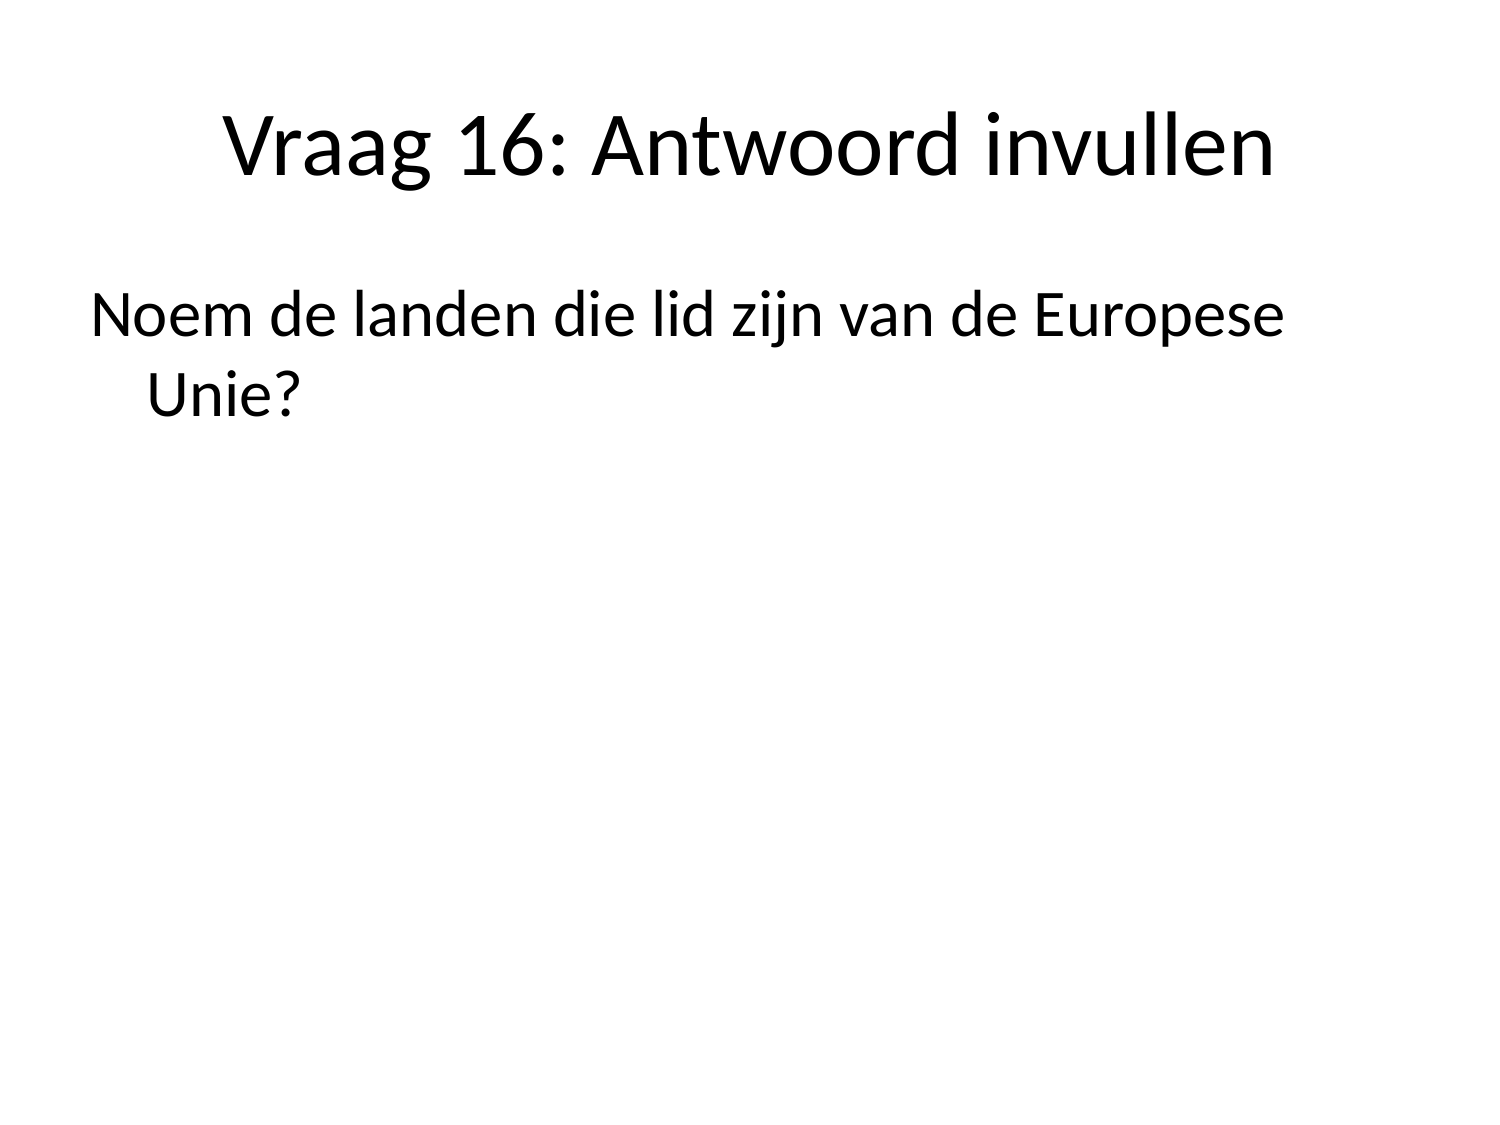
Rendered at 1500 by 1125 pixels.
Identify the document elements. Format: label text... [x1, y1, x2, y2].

title Vraag 16: Antwoord invullen [75, 45, 1425, 233]
list Noem de landen die lid zijn van de Europese Unie? [75, 262, 1425, 1005]
